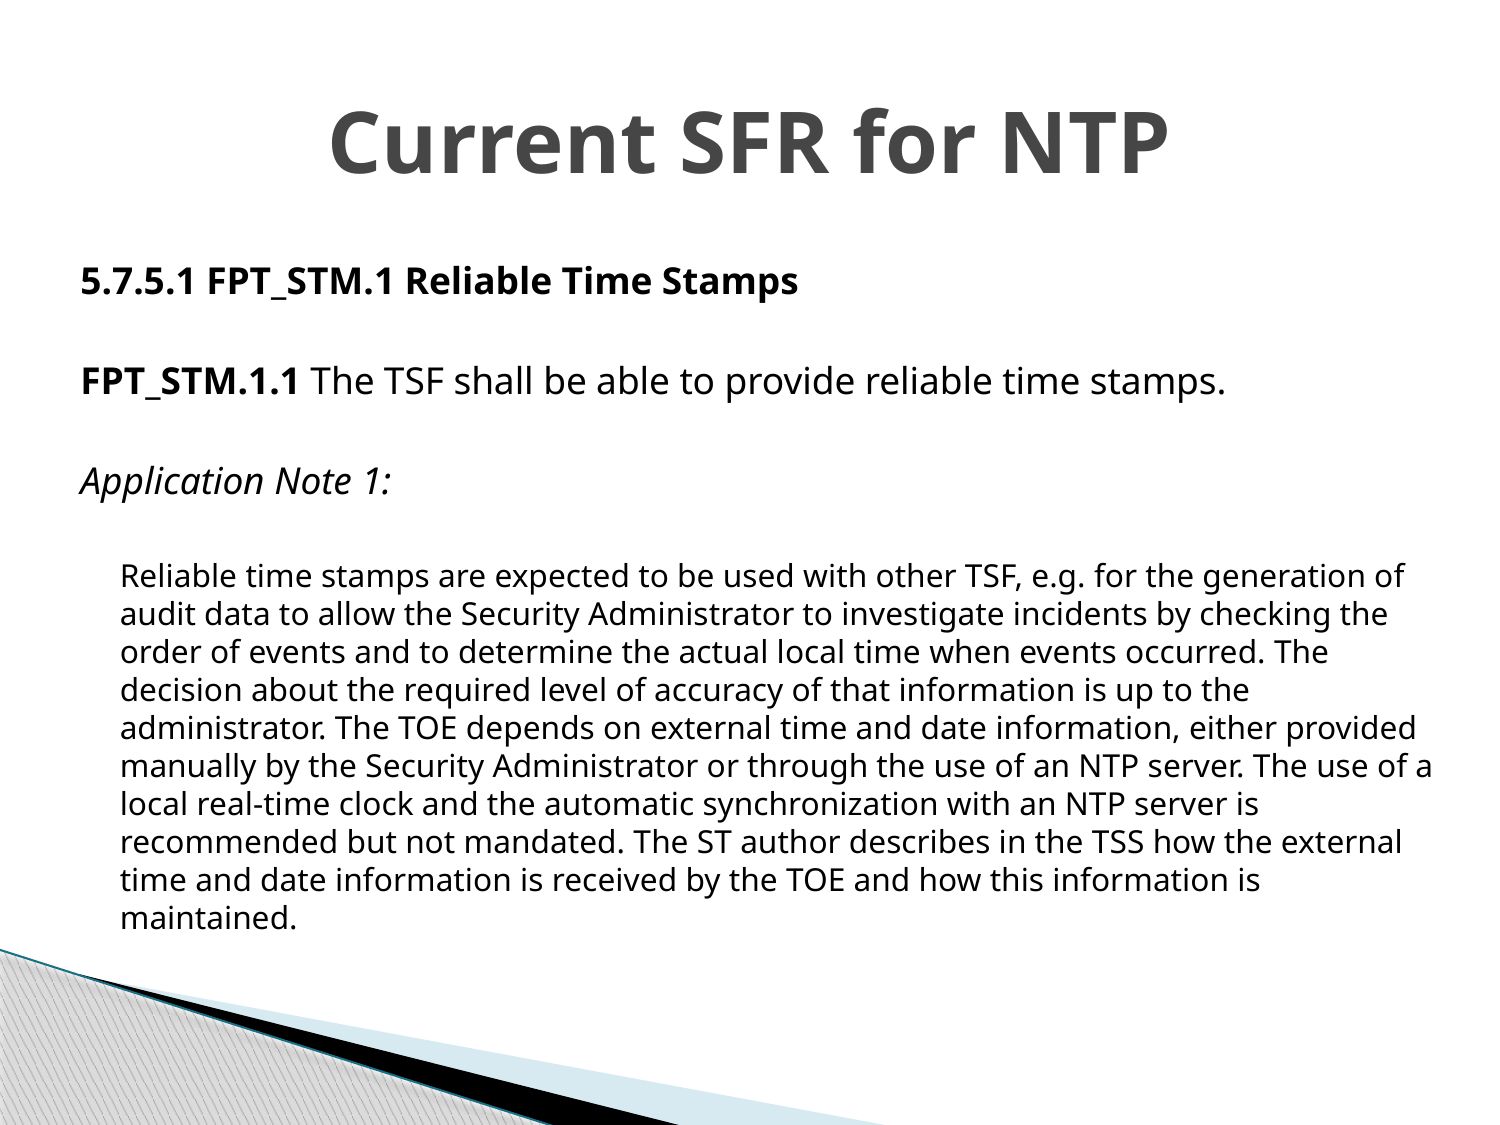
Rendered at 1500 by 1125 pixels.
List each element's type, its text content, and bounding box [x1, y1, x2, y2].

list 5.7.5.1 FPT_STM.1 Reliable Time Stamps FPT_STM.1.1 The TSF shall be able to provide reliable time stamps. Application Note 1: Reliable time stamps are expected to be used with other TSF, e.g. for the generation of audit data to allow the Security Administrator to investigate incidents by checking the order of events and to determine the actual local time when events occurred. The decision about the required level of accuracy of that information is up to the administrator. The TOE depends on external time and date information, either provided manually by the Security Administrator or through the use of an NTP server. The use of a local real-time clock and the automatic synchronization with an NTP server is recommended but not mandated. The ST author describes in the TSS how the external time and date information is received by the TOE and how this information is maintained. [48, 249, 1452, 947]
title Current SFR for NTP [75, 45, 1425, 233]
